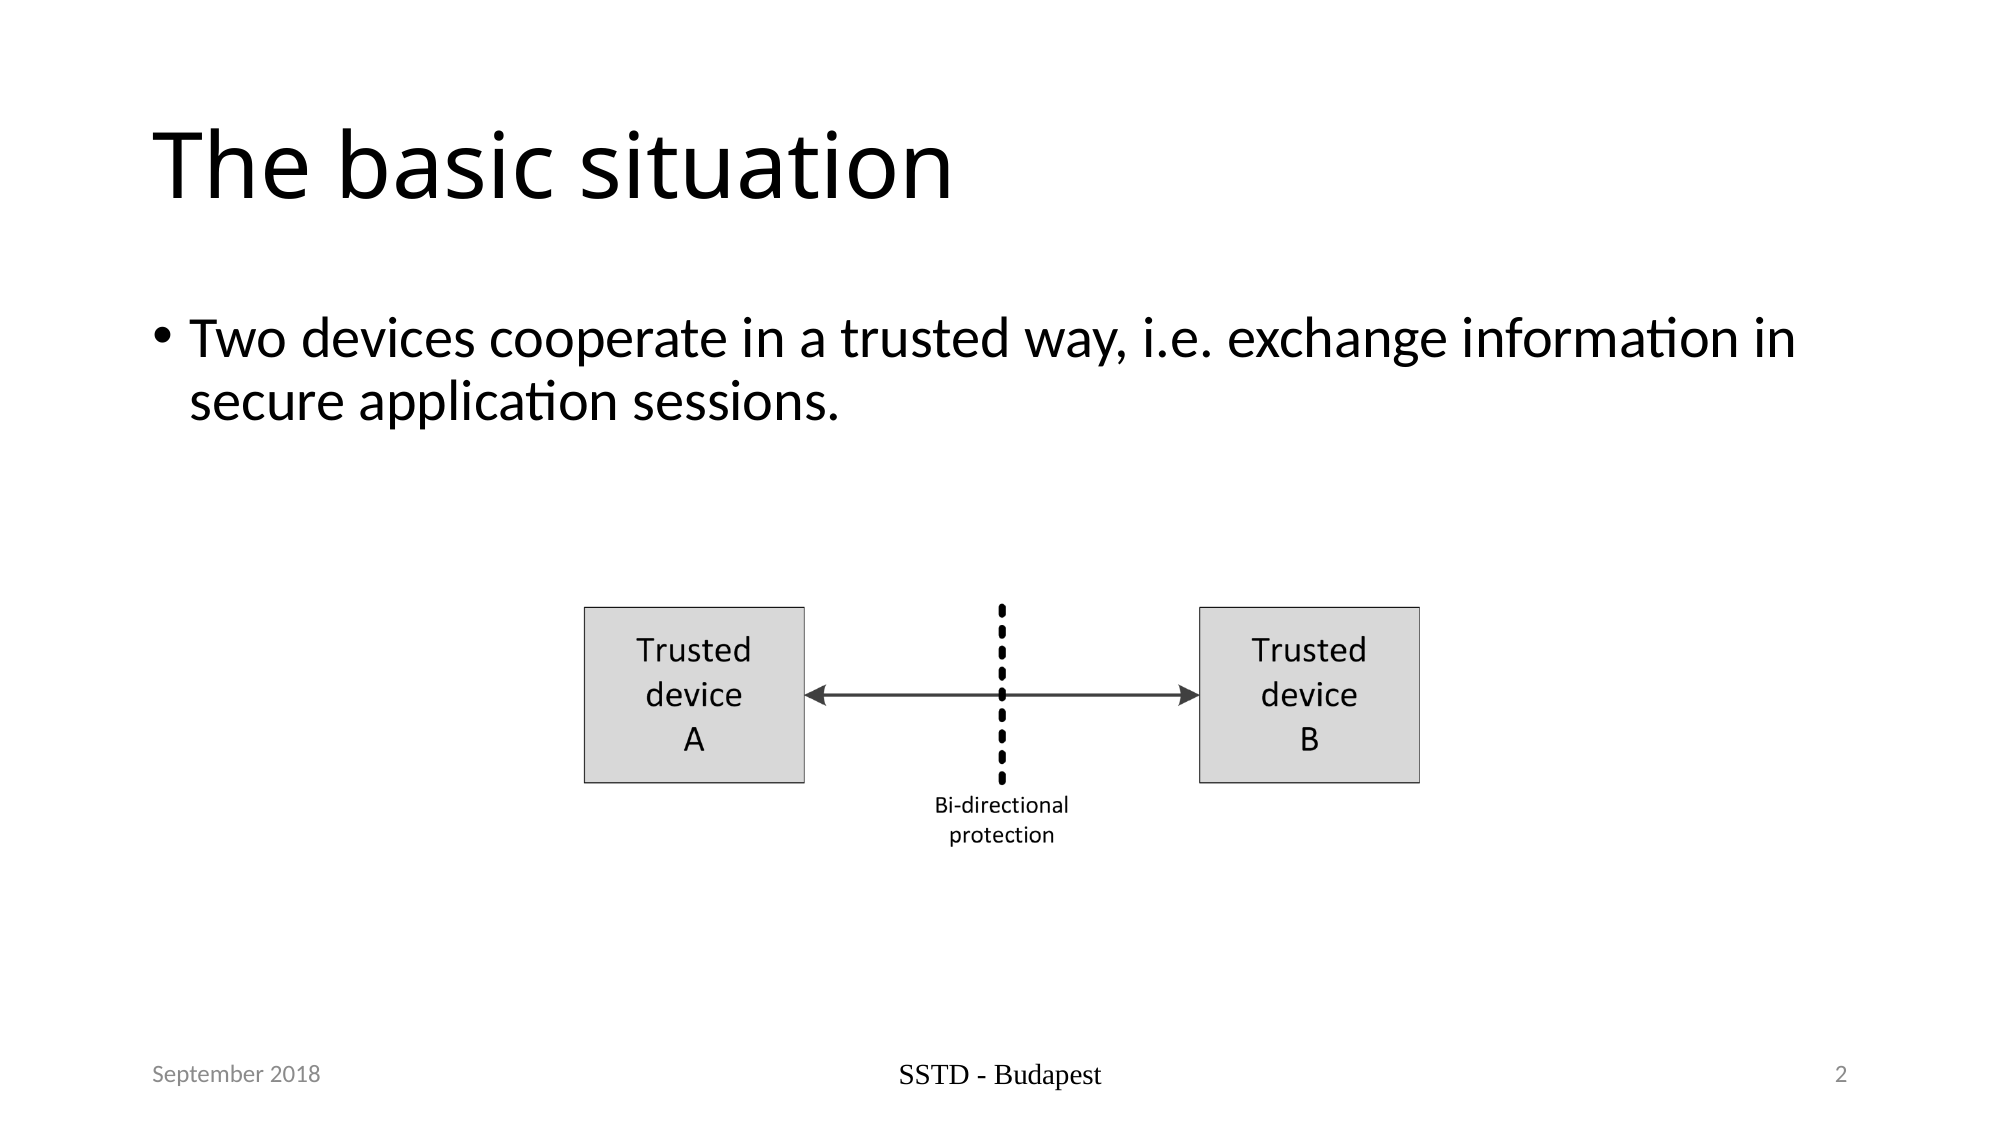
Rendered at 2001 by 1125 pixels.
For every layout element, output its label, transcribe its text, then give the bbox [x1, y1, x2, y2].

picture [562, 563, 1463, 870]
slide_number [137, 1042, 588, 1103]
list Two devices cooperate in a trusted way, i.e. exchange information in secure application sessions. [137, 299, 1863, 1014]
title The basic situation [137, 59, 1863, 278]
footer SSTD - Budapest [662, 1042, 1338, 1103]
slide_number 2 [1412, 1042, 1863, 1103]
